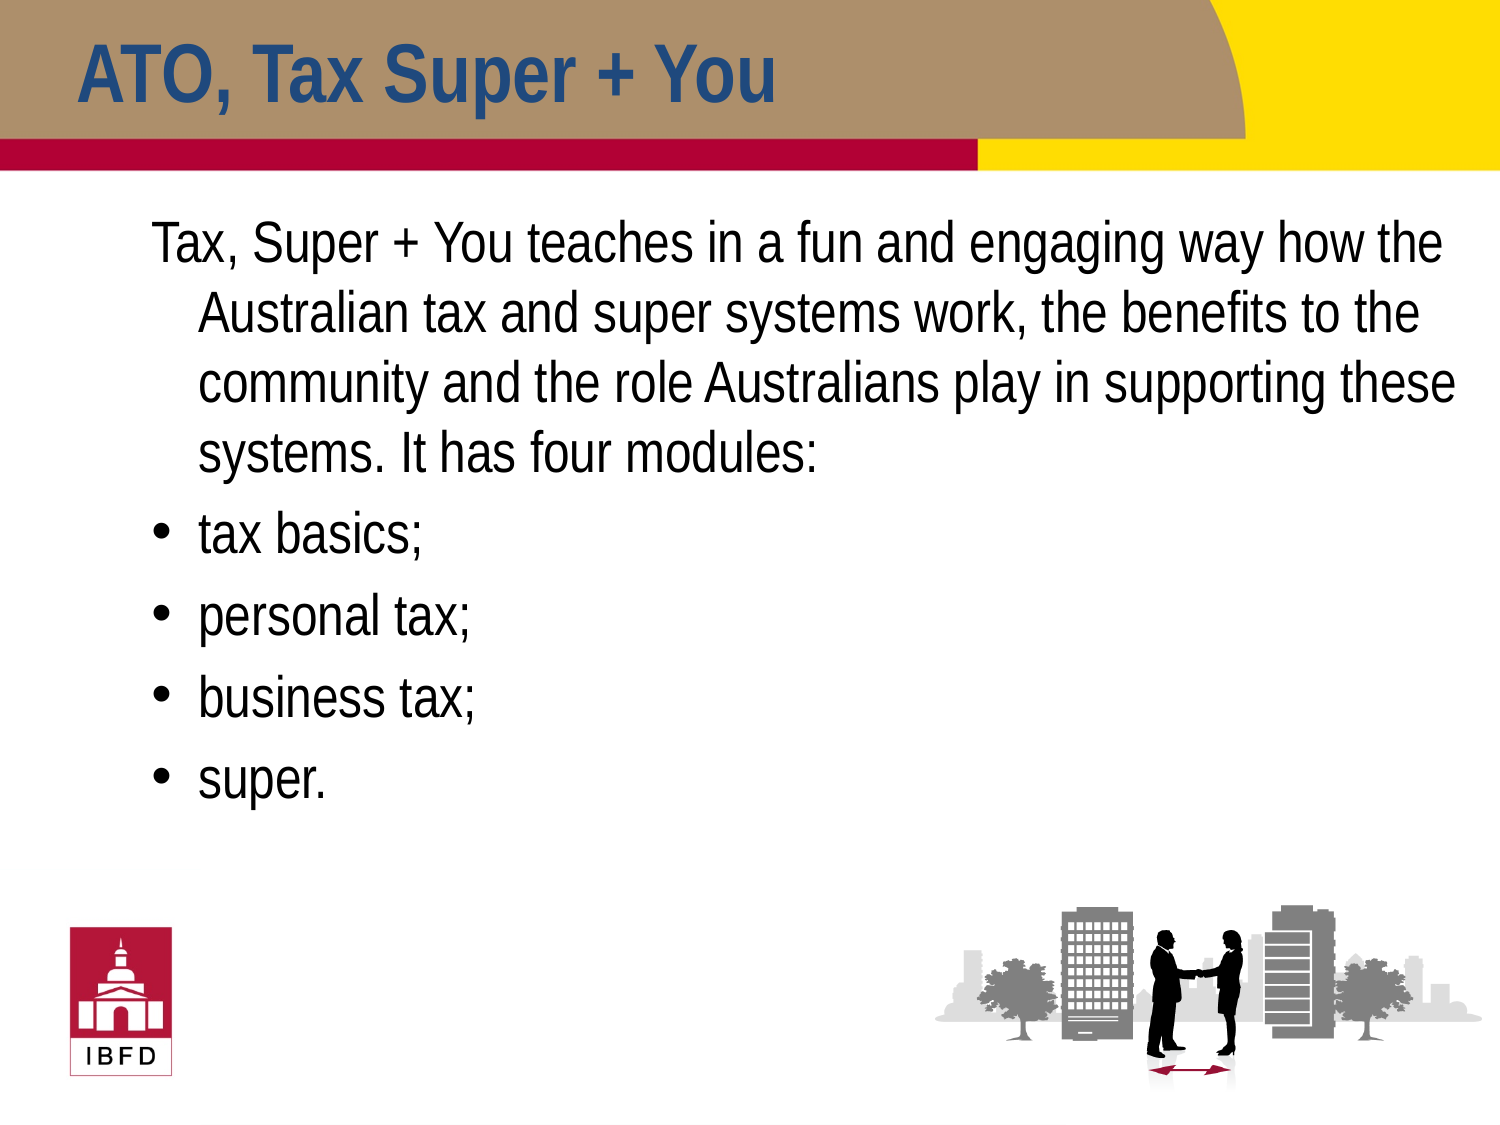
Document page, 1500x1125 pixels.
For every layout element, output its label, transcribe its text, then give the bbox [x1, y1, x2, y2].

picture [0, 0, 1500, 1125]
list Tax, Super + You teaches in a fun and engaging way how the Australian tax and super systems work, the benefits to the community and the role Australians play in supporting these systems. It has four modules: tax basics; personal tax; business tax; super. [61, 196, 1500, 906]
title ATO, Tax Super + You [61, 24, 1200, 114]
